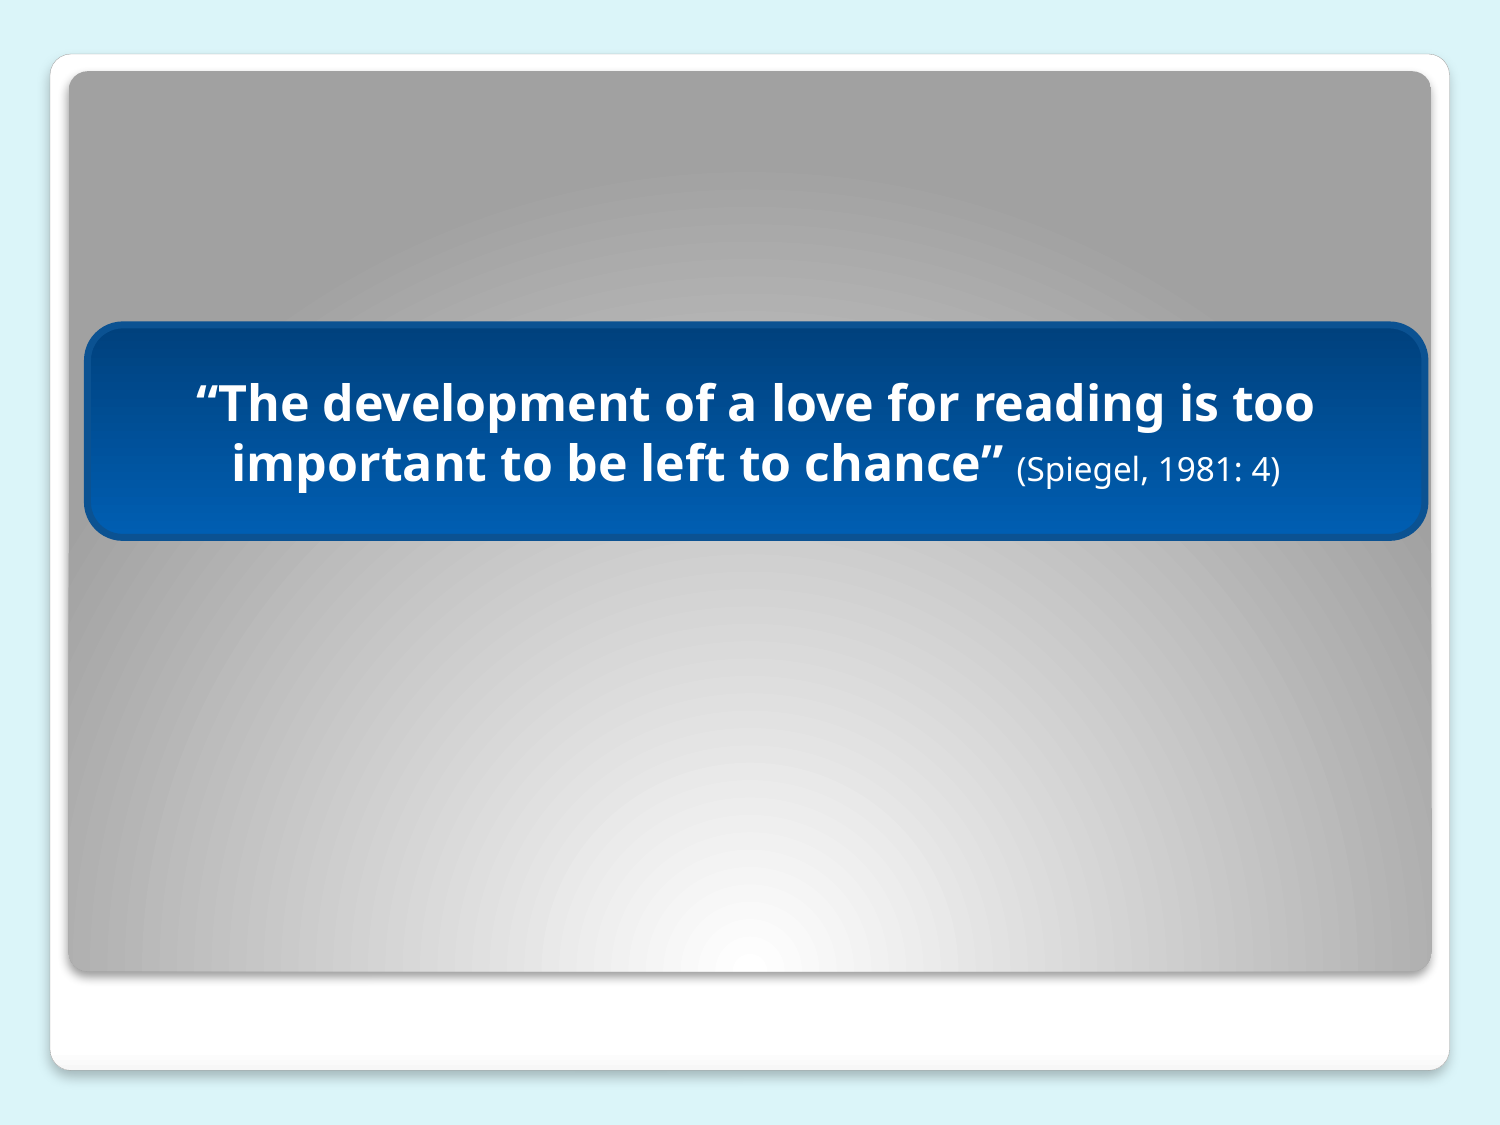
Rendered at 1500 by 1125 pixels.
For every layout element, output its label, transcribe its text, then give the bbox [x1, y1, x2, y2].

text_box “The development of a love for reading is too important to be left to chance” (Spiegel, 1981: 4) [83, 321, 1429, 541]
